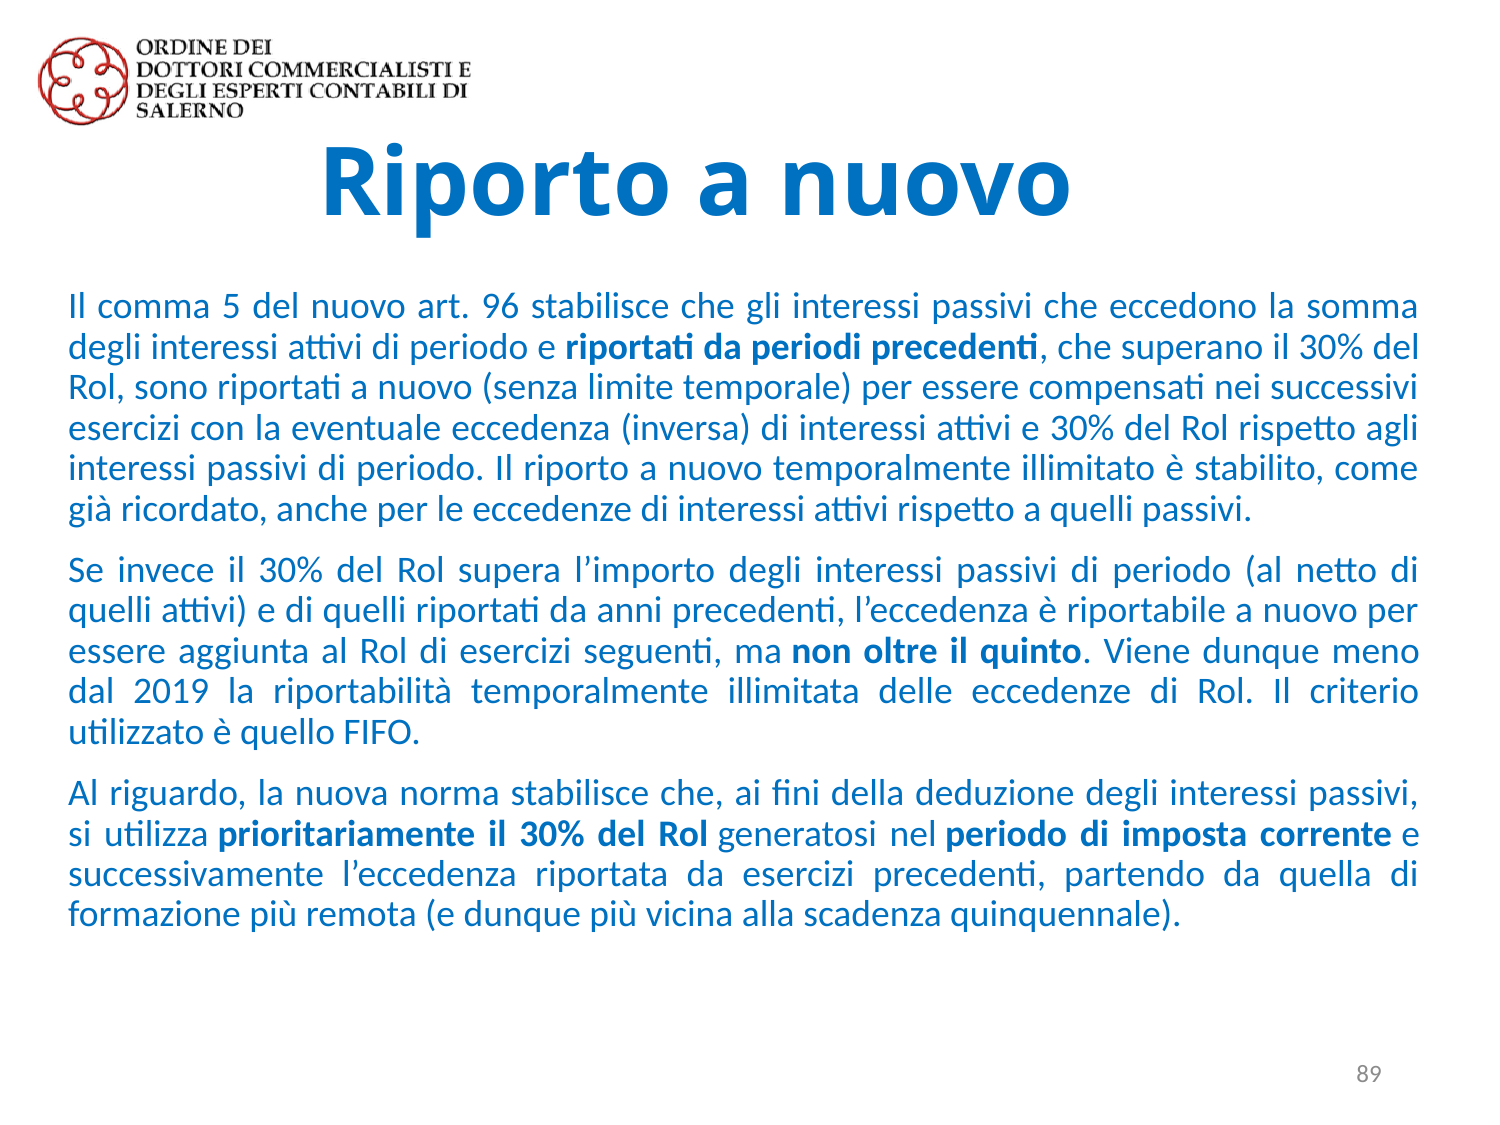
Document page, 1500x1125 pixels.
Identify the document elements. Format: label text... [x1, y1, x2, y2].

title Riporto a nuovo [58, 125, 1334, 244]
picture [29, 29, 479, 127]
subtitle Il comma 5 del nuovo art. 96 stabilisce che gli interessi passivi che eccedono la somma degli interessi attivi di periodo e riportati da periodi precedenti, che superano il 30% del Rol, sono riportati a nuovo (senza limite temporale) per essere compensati nei successivi esercizi con la eventuale eccedenza (inversa) di interessi attivi e 30% del Rol rispetto agli interessi passivi di periodo. Il riporto a nuovo temporalmente illimitato è stabilito, come già ricordato, anche per le eccedenze di interessi attivi rispetto a quelli passivi. Se invece il 30% del Rol supera l’importo degli interessi passivi di periodo (al netto di quelli attivi) e di quelli riportati da anni precedenti, l’eccedenza è riportabile a nuovo per essere aggiunta al Rol di esercizi seguenti, ma non oltre il quinto. Viene dunque meno dal 2019 la riportabilità temporalmente illimitata delle eccedenze di Rol. Il criterio utilizzato è quello FIFO. Al riguardo, la nuova norma stabilisce che, ai fini della deduzione degli interessi passivi, si utilizza prioritariamente il 30% del Rol generatosi nel periodo di imposta corrente e successivamente l’eccedenza riportata da esercizi precedenti, partendo da quella di formazione più remota (e dunque più vicina alla scadenza quinquennale). [53, 278, 1436, 1035]
slide_number 89 [1059, 1042, 1397, 1103]
